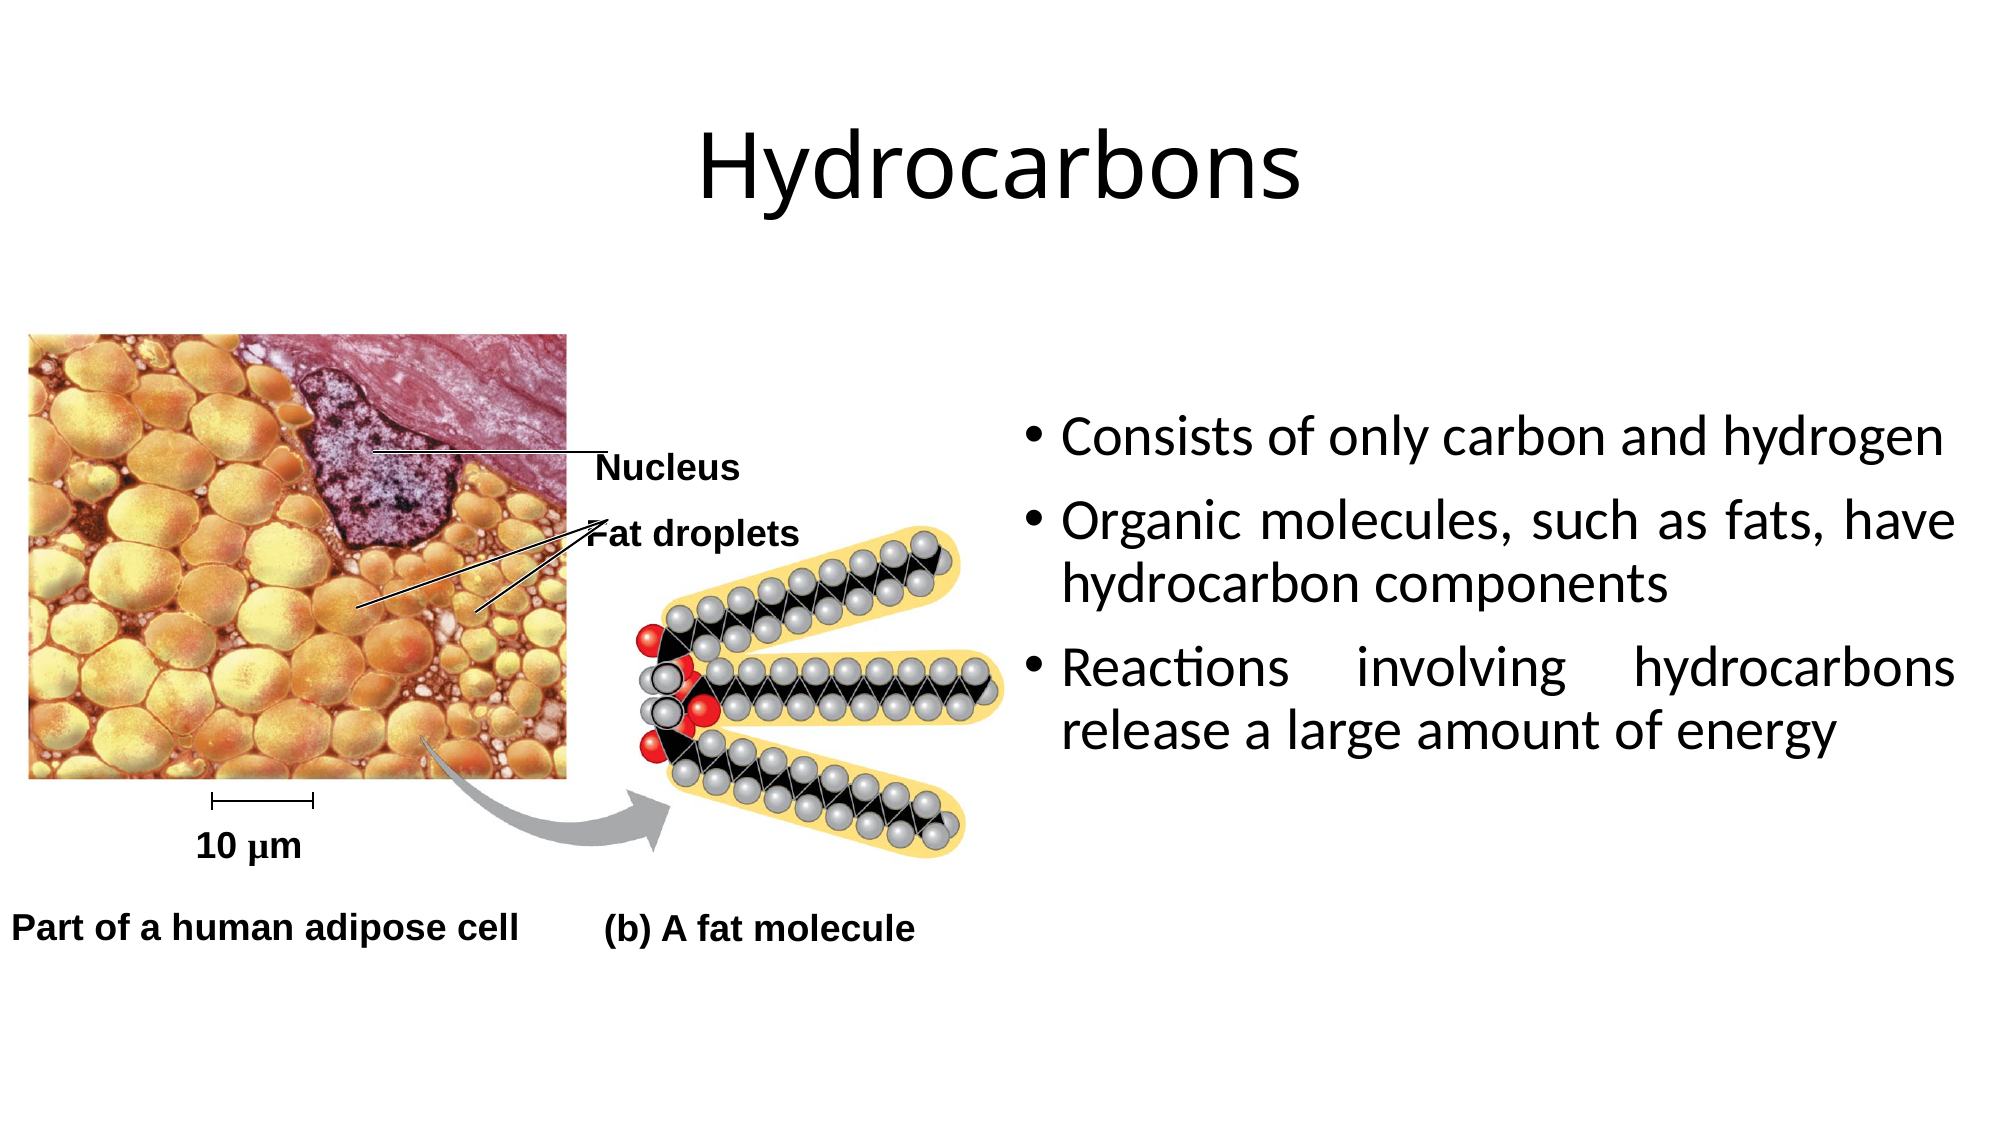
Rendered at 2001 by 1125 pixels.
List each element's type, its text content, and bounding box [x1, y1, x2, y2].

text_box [25, 329, 1009, 937]
title Hydrocarbons [137, 59, 1863, 278]
list Consists of only carbon and hydrogen Organic molecules, such as fats, have hydrocarbon components Reactions involving hydrocarbons release a large amount of energy [1009, 397, 1972, 836]
